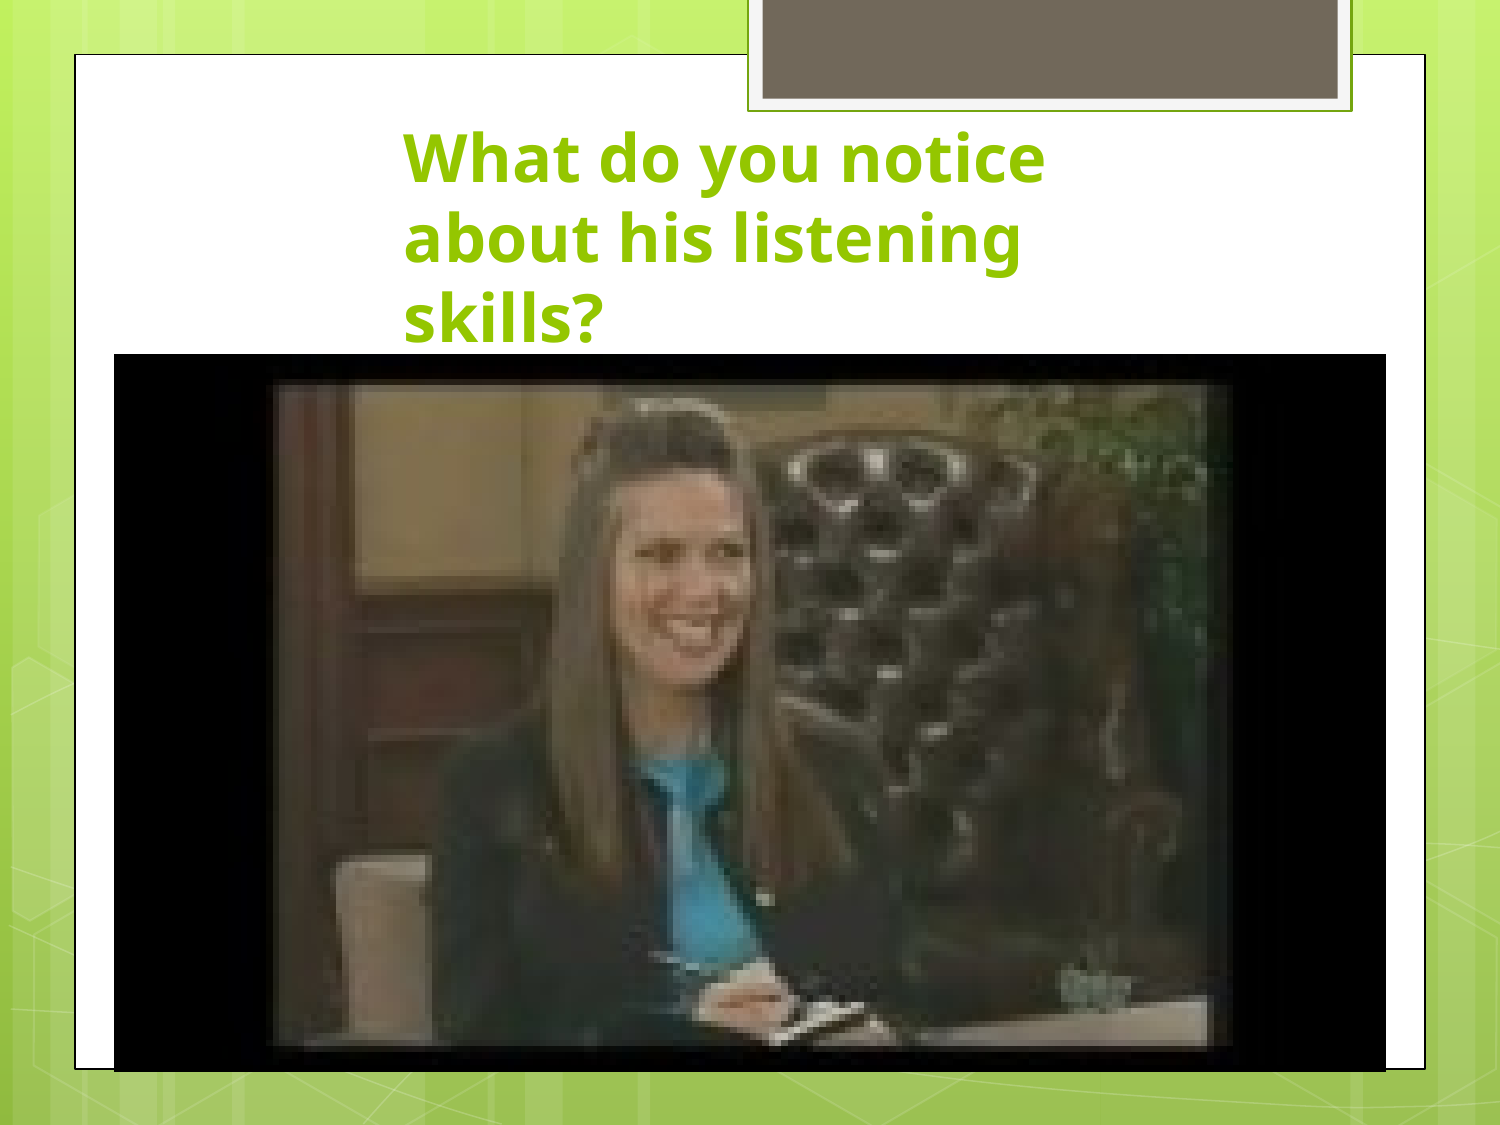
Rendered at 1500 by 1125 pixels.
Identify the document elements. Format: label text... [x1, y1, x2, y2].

text_box What do you notice about his listening skills? [389, 108, 1181, 352]
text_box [113, 353, 1387, 1074]
